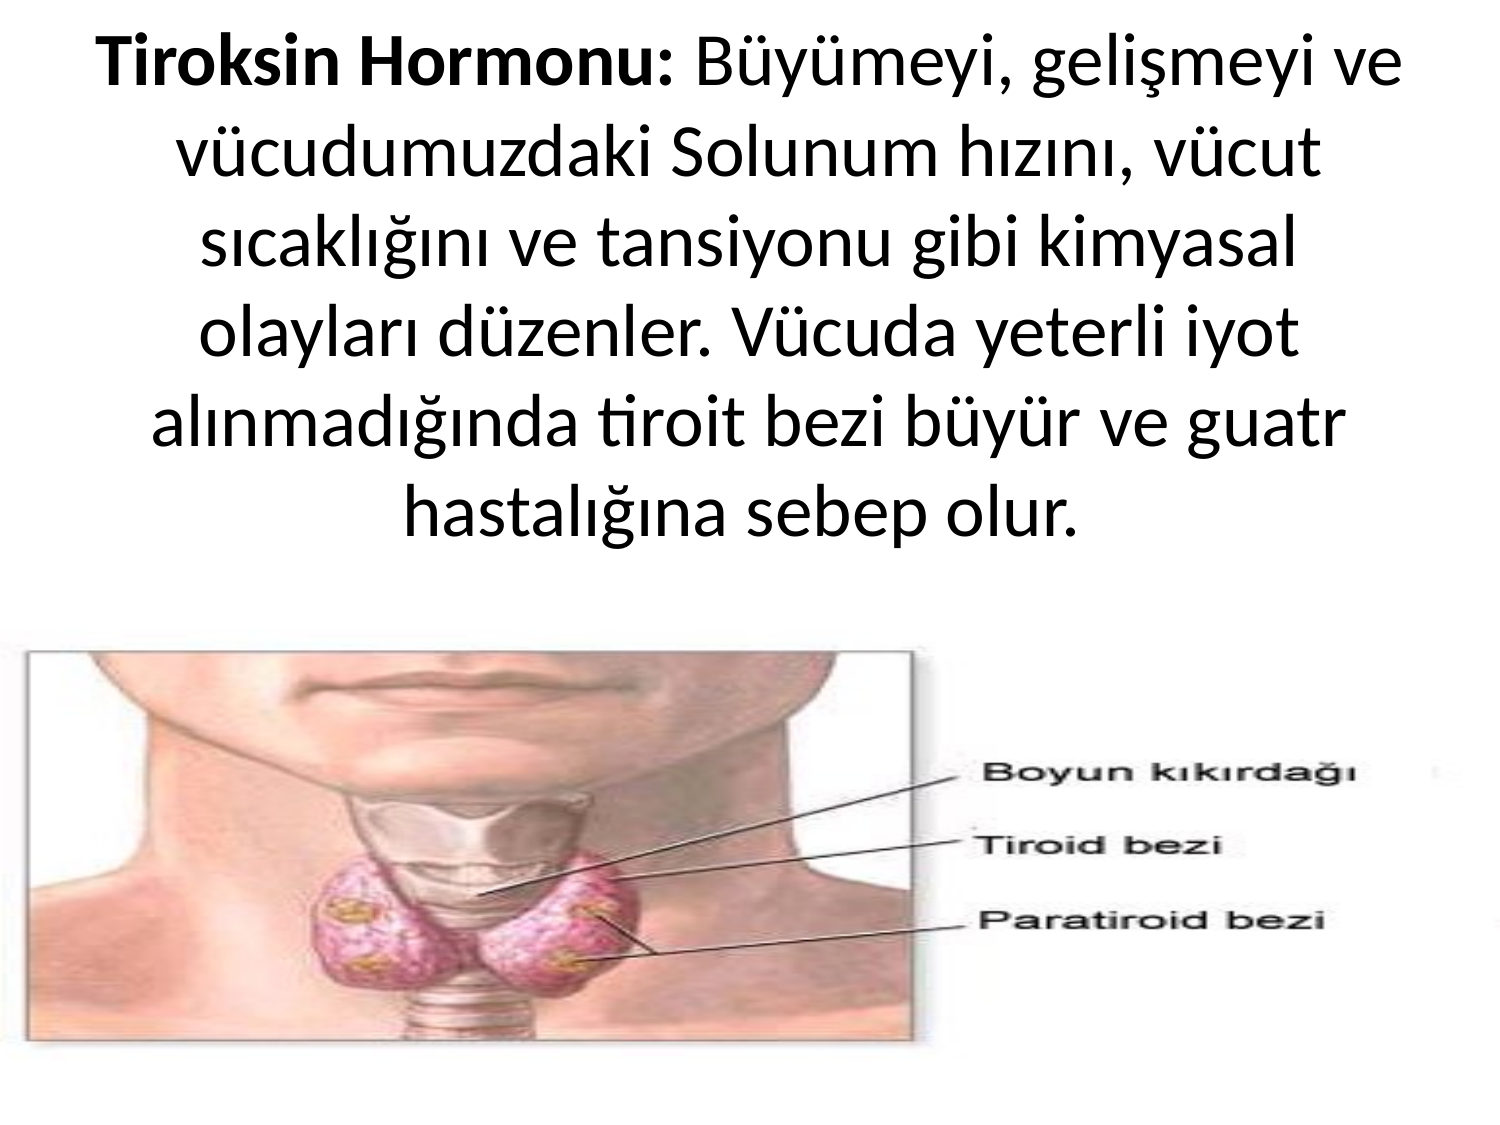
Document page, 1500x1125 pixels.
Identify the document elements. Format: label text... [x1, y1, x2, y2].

title Tiroksin Hormonu: Büyümeyi, gelişmeyi ve vücudumuzdaki Solunum hızını, vücut sıcaklığını ve tansiyonu gibi kimyasal olayları düzenler. Vücuda yeterli iyot alınmadığında tiroit bezi büyür ve guatr hastalığına sebep olur. [75, 0, 1425, 563]
picture [0, 573, 1500, 1124]
